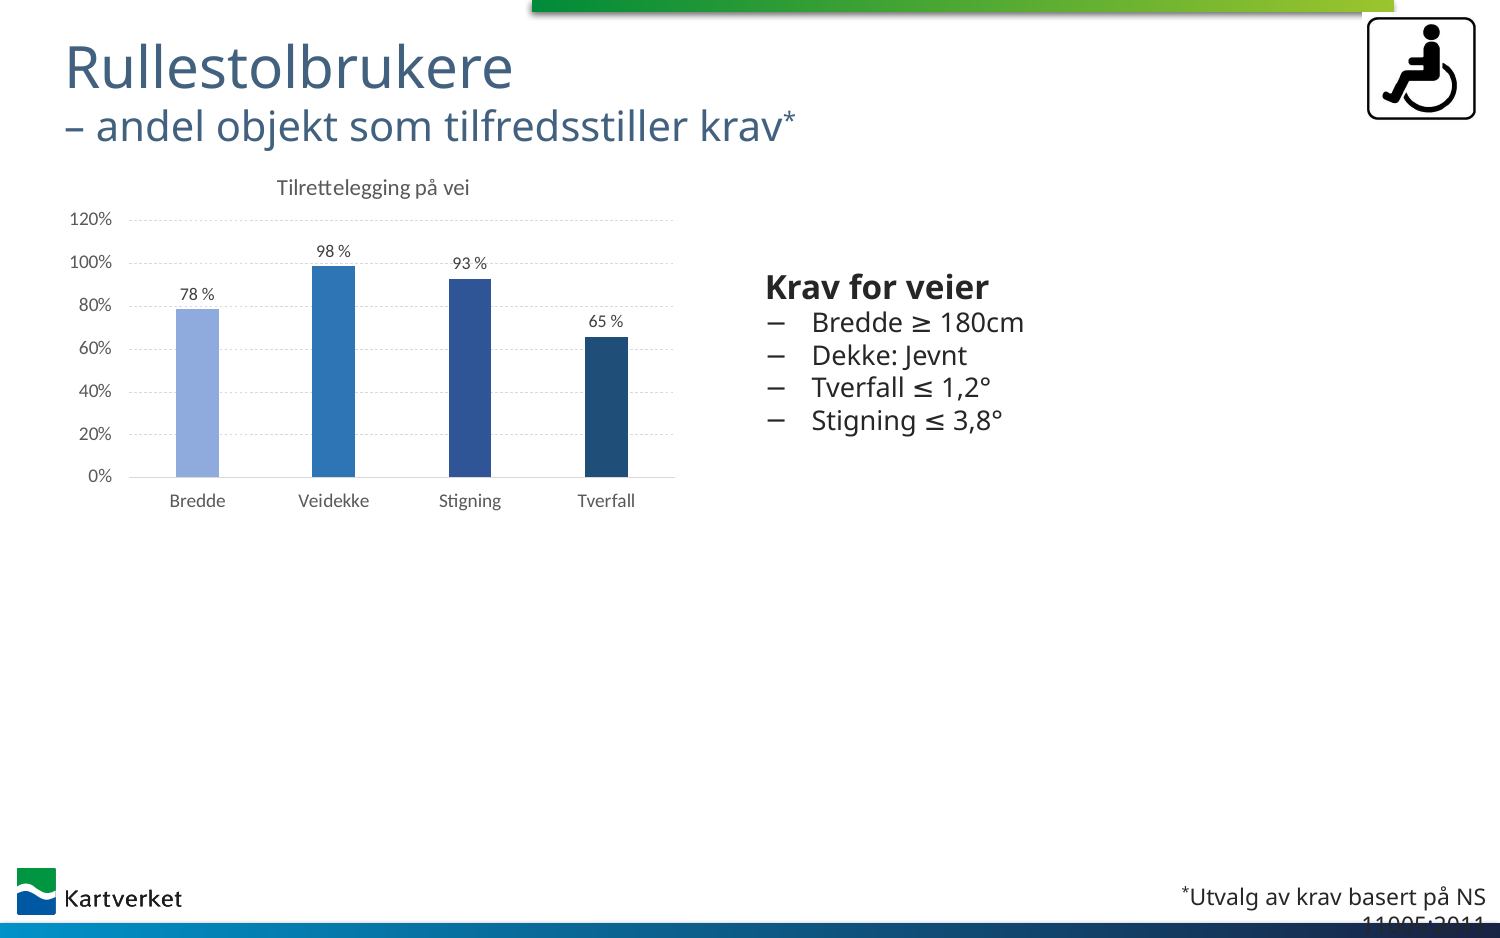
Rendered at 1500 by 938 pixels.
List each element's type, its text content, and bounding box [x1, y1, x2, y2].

text_box Krav for veier Bredde ≥ 180cm Dekke: Jevnt Tverfall ≤ 1,2° Stigning ≤ 3,8° [750, 258, 1234, 444]
picture [1362, 12, 1481, 126]
text_box *Utvalg av krav basert på NS 11005:2011 [1068, 873, 1500, 938]
picture [62, 166, 685, 519]
text_box Rullestolbrukere – andel objekt som tilfredsstiller krav* [49, 25, 1431, 158]
